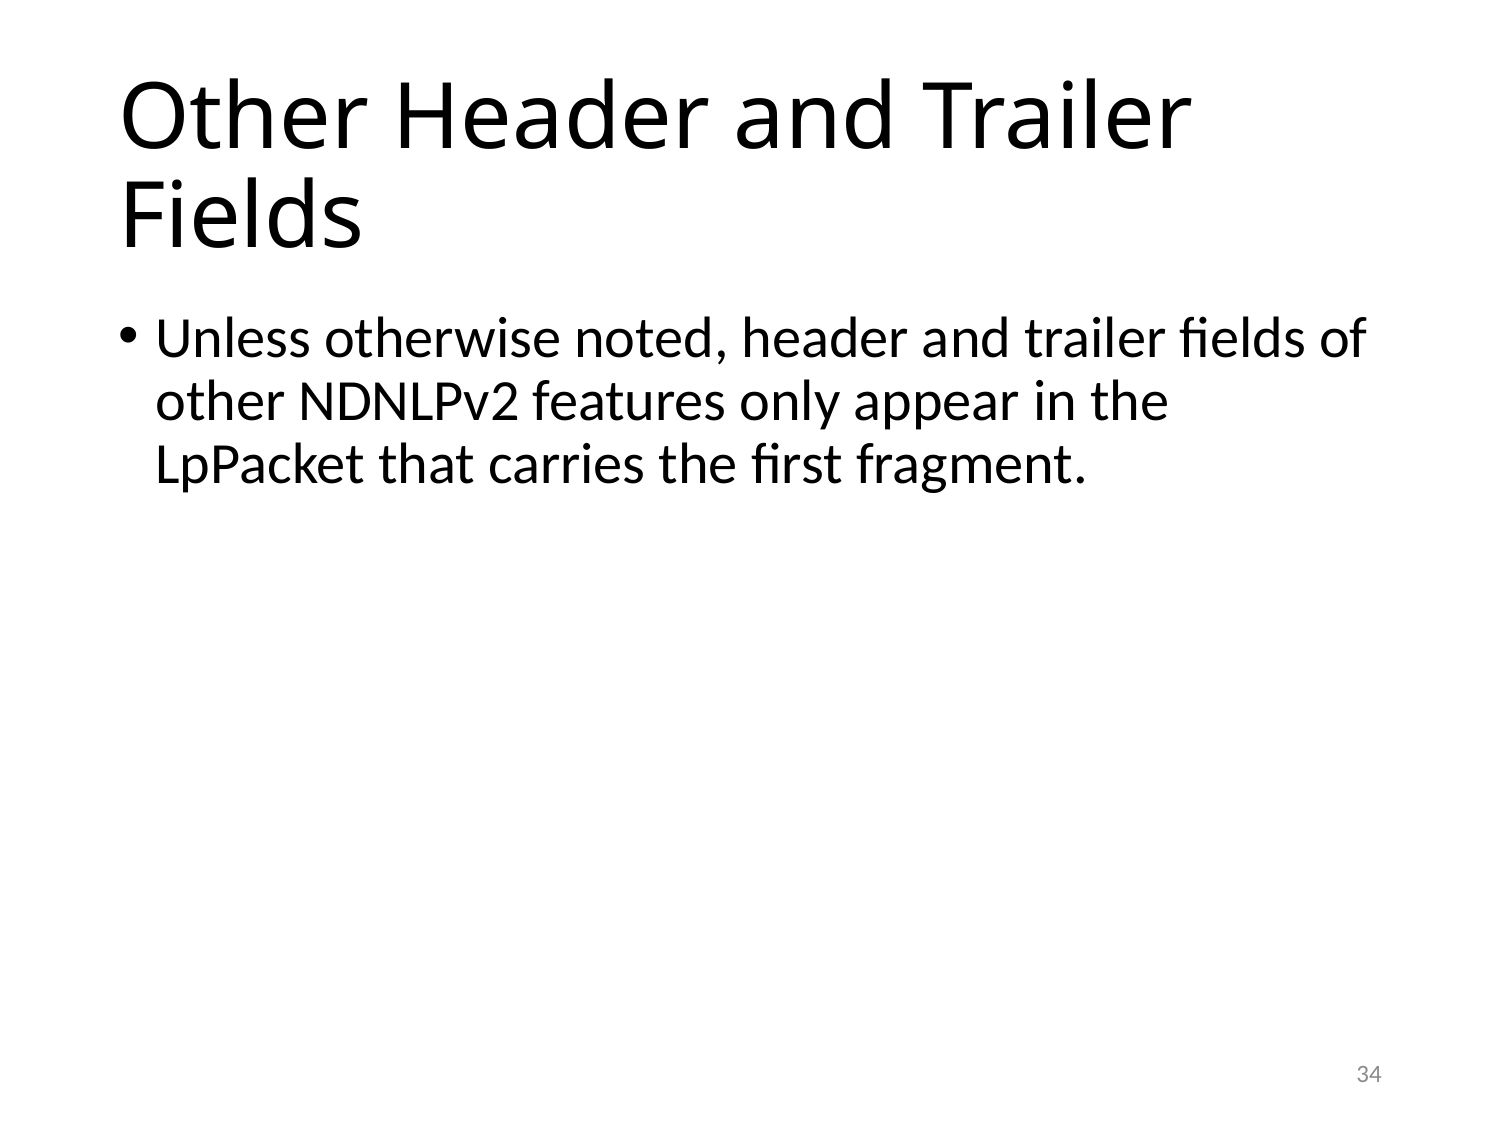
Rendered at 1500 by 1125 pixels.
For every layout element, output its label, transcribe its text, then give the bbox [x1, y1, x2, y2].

list Unless otherwise noted, header and trailer fields of other NDNLPv2 features only appear in the LpPacket that carries the first fragment. [103, 299, 1397, 1014]
title Other Header and Trailer Fields [103, 59, 1397, 278]
slide_number 34 [1059, 1042, 1397, 1103]
